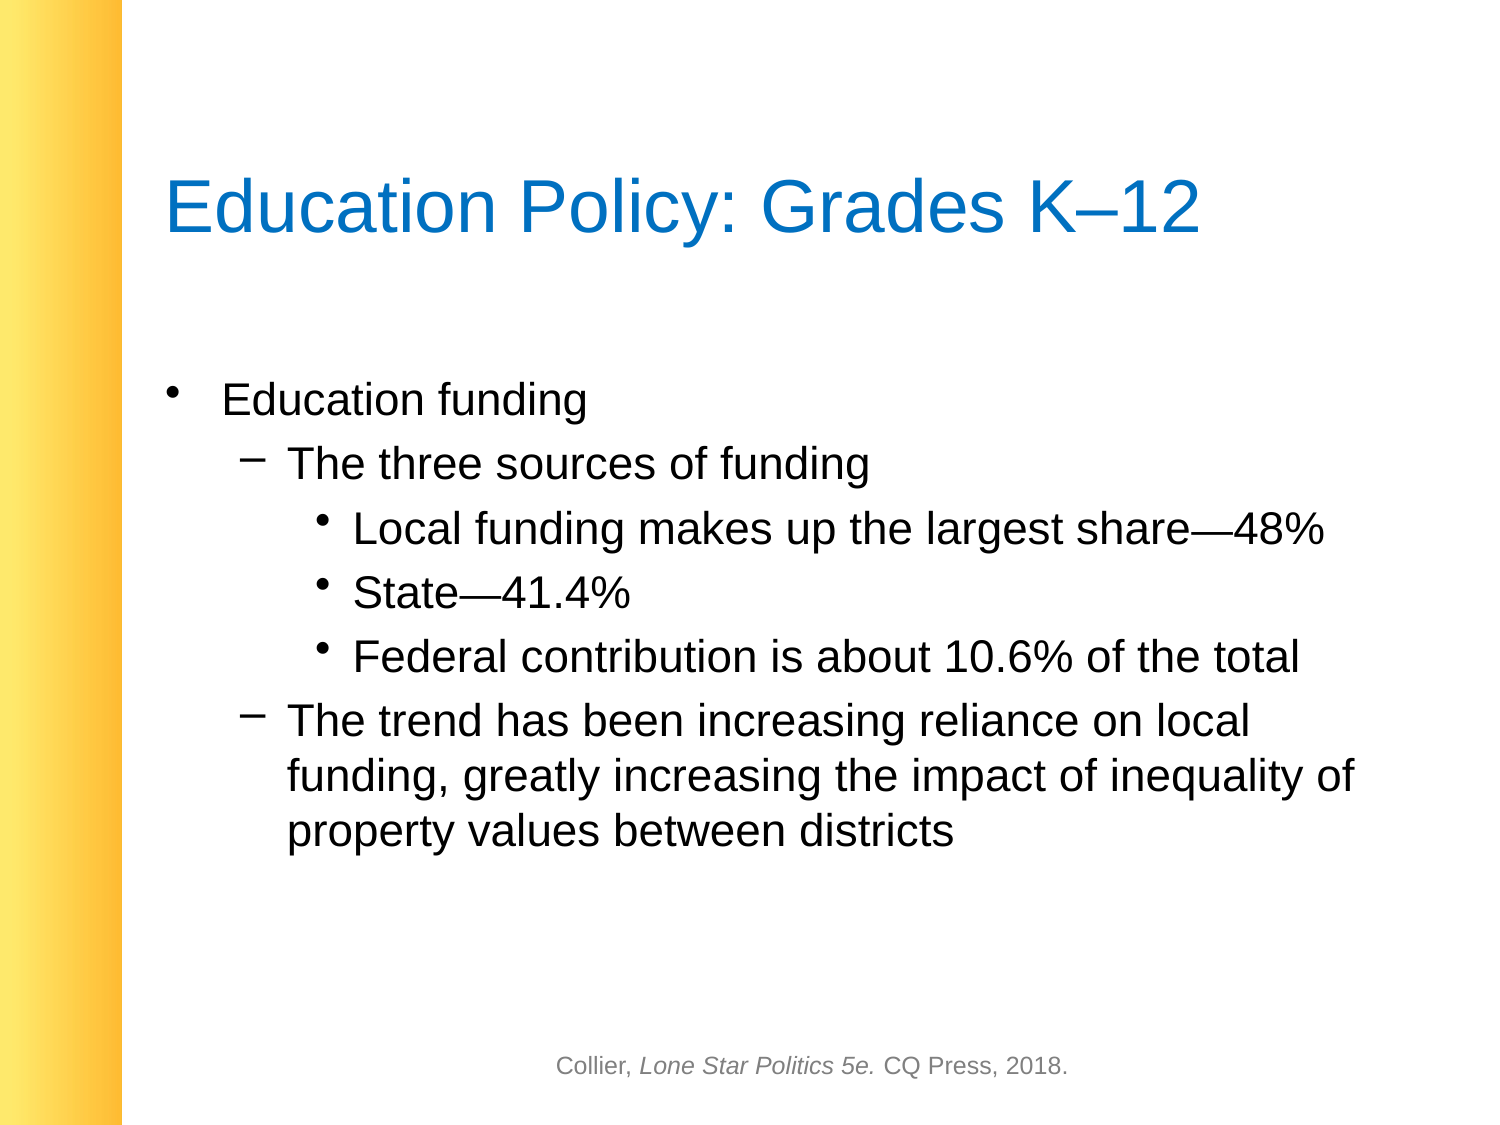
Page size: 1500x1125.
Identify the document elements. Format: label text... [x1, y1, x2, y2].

text_box Collier, Lone Star Politics 5e. CQ Press, 2018. [525, 1042, 1100, 1087]
picture [0, 0, 1500, 1125]
title Education Policy: Grades K–12 [150, 149, 1463, 338]
list Education funding The three sources of funding Local funding makes up the largest share—48% State—41.4% Federal contribution is about 10.6% of the total The trend has been increasing reliance on local funding, greatly increasing the impact of inequality of property values between districts [150, 362, 1413, 1050]
